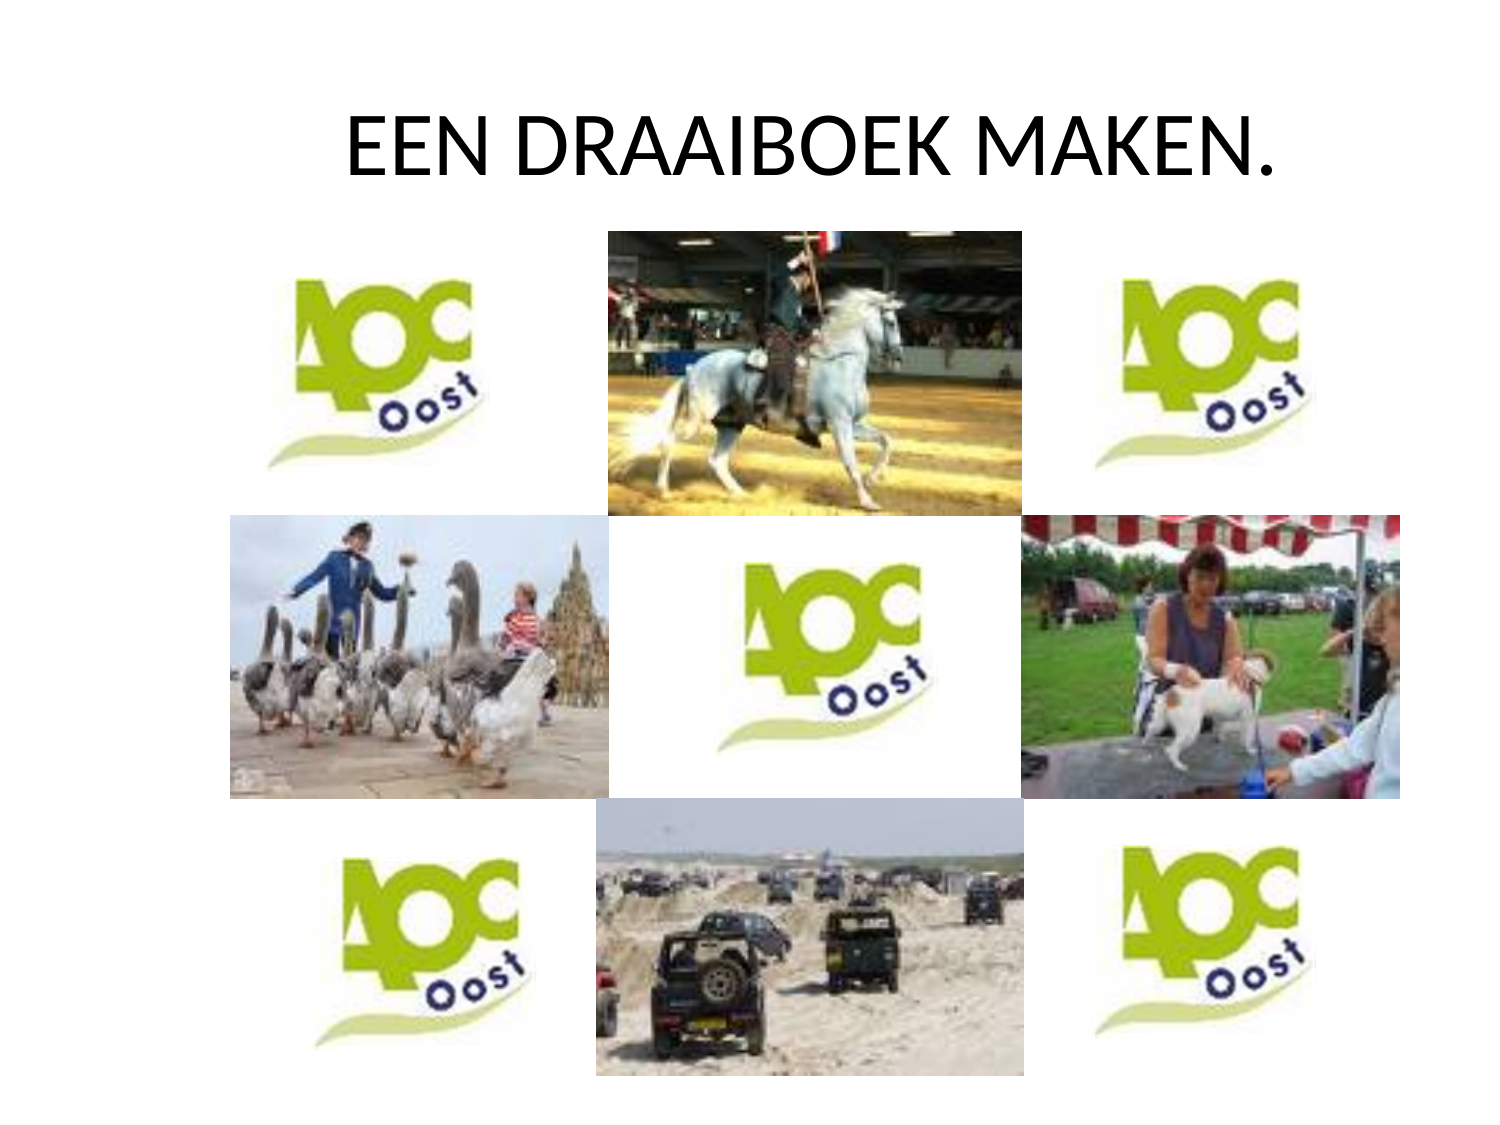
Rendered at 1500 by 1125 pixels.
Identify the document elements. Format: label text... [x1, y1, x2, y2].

title EEN DRAAIBOEK MAKEN. [75, 45, 1425, 233]
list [229, 514, 609, 799]
picture [265, 278, 491, 473]
picture [1092, 278, 1318, 473]
picture [312, 857, 539, 1052]
picture [596, 231, 1400, 1077]
picture [1092, 845, 1318, 1040]
picture [714, 562, 940, 757]
